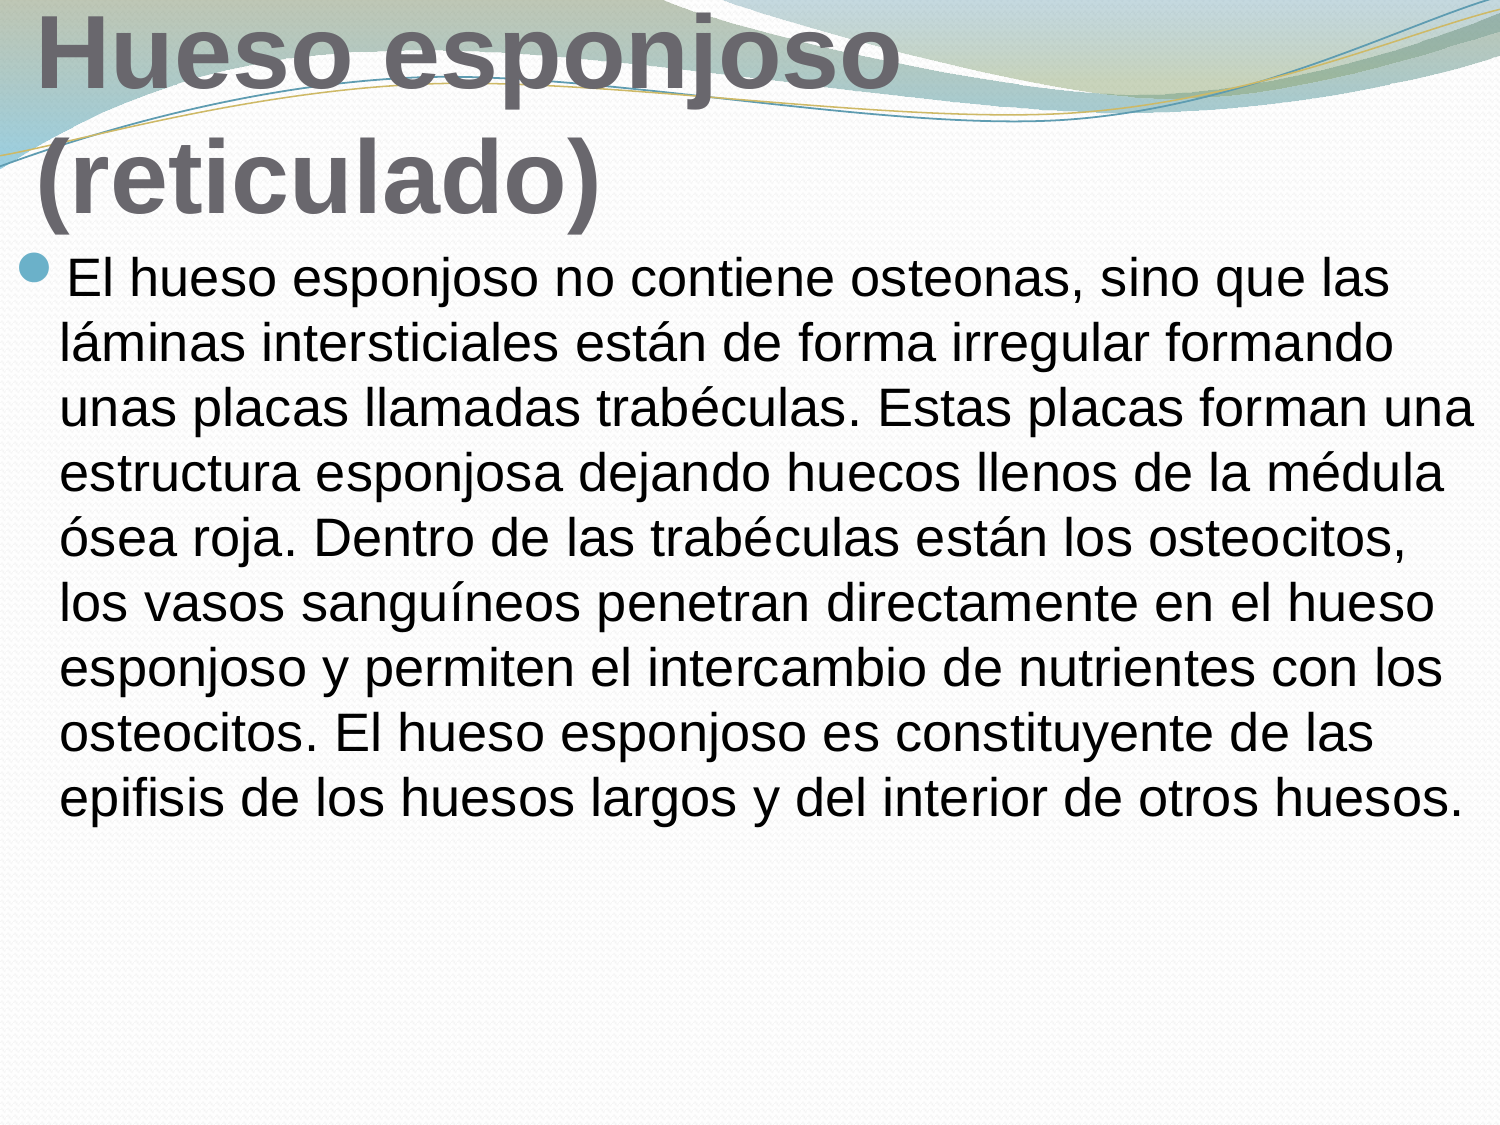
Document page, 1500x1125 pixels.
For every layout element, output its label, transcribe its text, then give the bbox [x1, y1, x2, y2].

list El hueso esponjoso no contiene osteonas, sino que las láminas intersticiales están de forma irregular formando unas placas llamadas trabéculas. Estas placas forman una estructura esponjosa dejando huecos llenos de la médula ósea roja. Dentro de las trabéculas están los osteocitos, los vasos sanguíneos penetran directamente en el hueso esponjoso y permiten el intercambio de nutrientes con los osteocitos. El hueso esponjoso es constituyente de las epifisis de los huesos largos y del interior de otros huesos. [0, 234, 1500, 1079]
title Hueso esponjoso (reticulado) [35, 0, 1500, 234]
